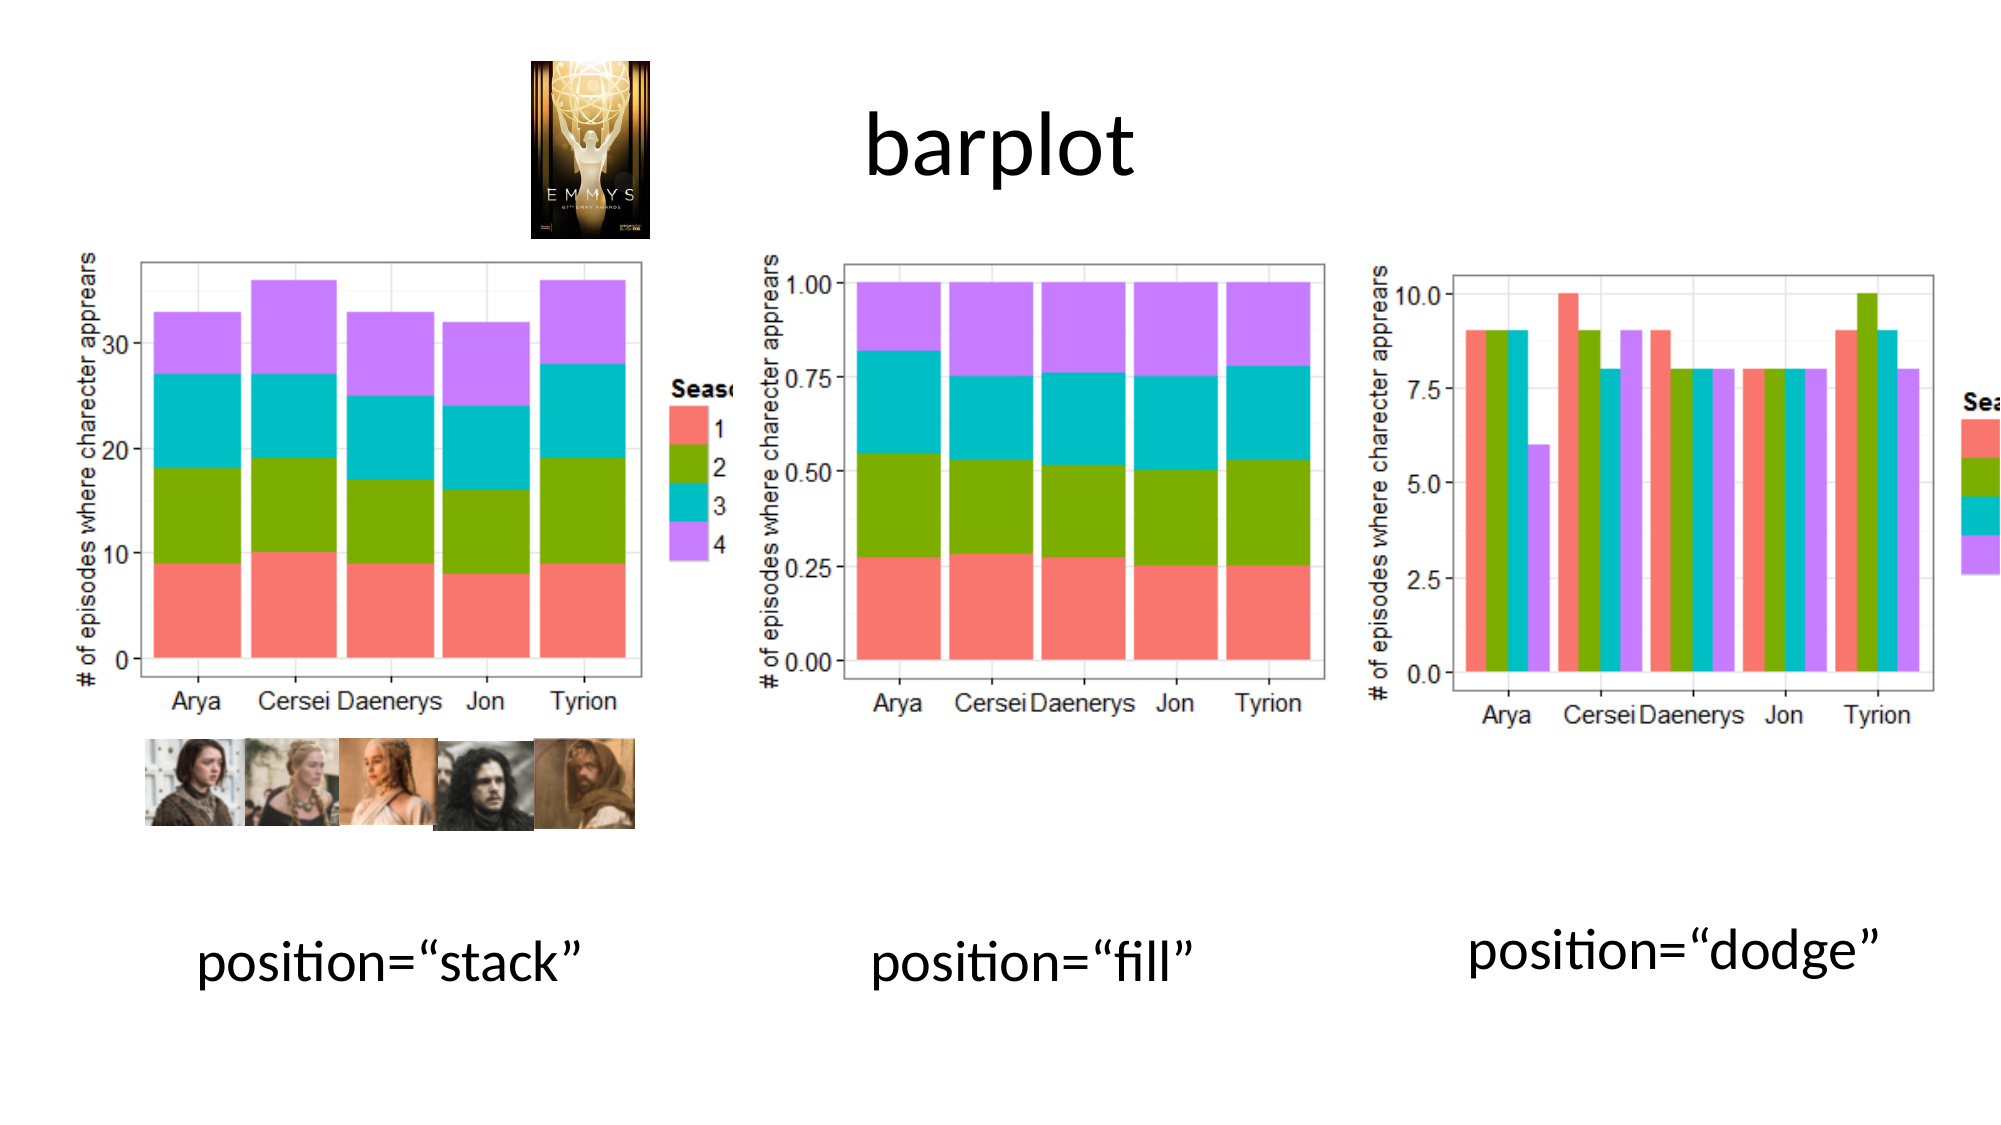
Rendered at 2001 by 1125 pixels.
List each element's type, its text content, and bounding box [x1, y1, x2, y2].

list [50, 229, 819, 762]
picture [531, 60, 650, 239]
title barplot [99, 45, 1900, 233]
text_box position=“stack” [181, 916, 600, 1001]
picture [145, 737, 635, 831]
picture [733, 232, 2000, 776]
text_box position=“dodge” [1453, 903, 1897, 989]
text_box position=“fill” [855, 916, 1212, 1001]
